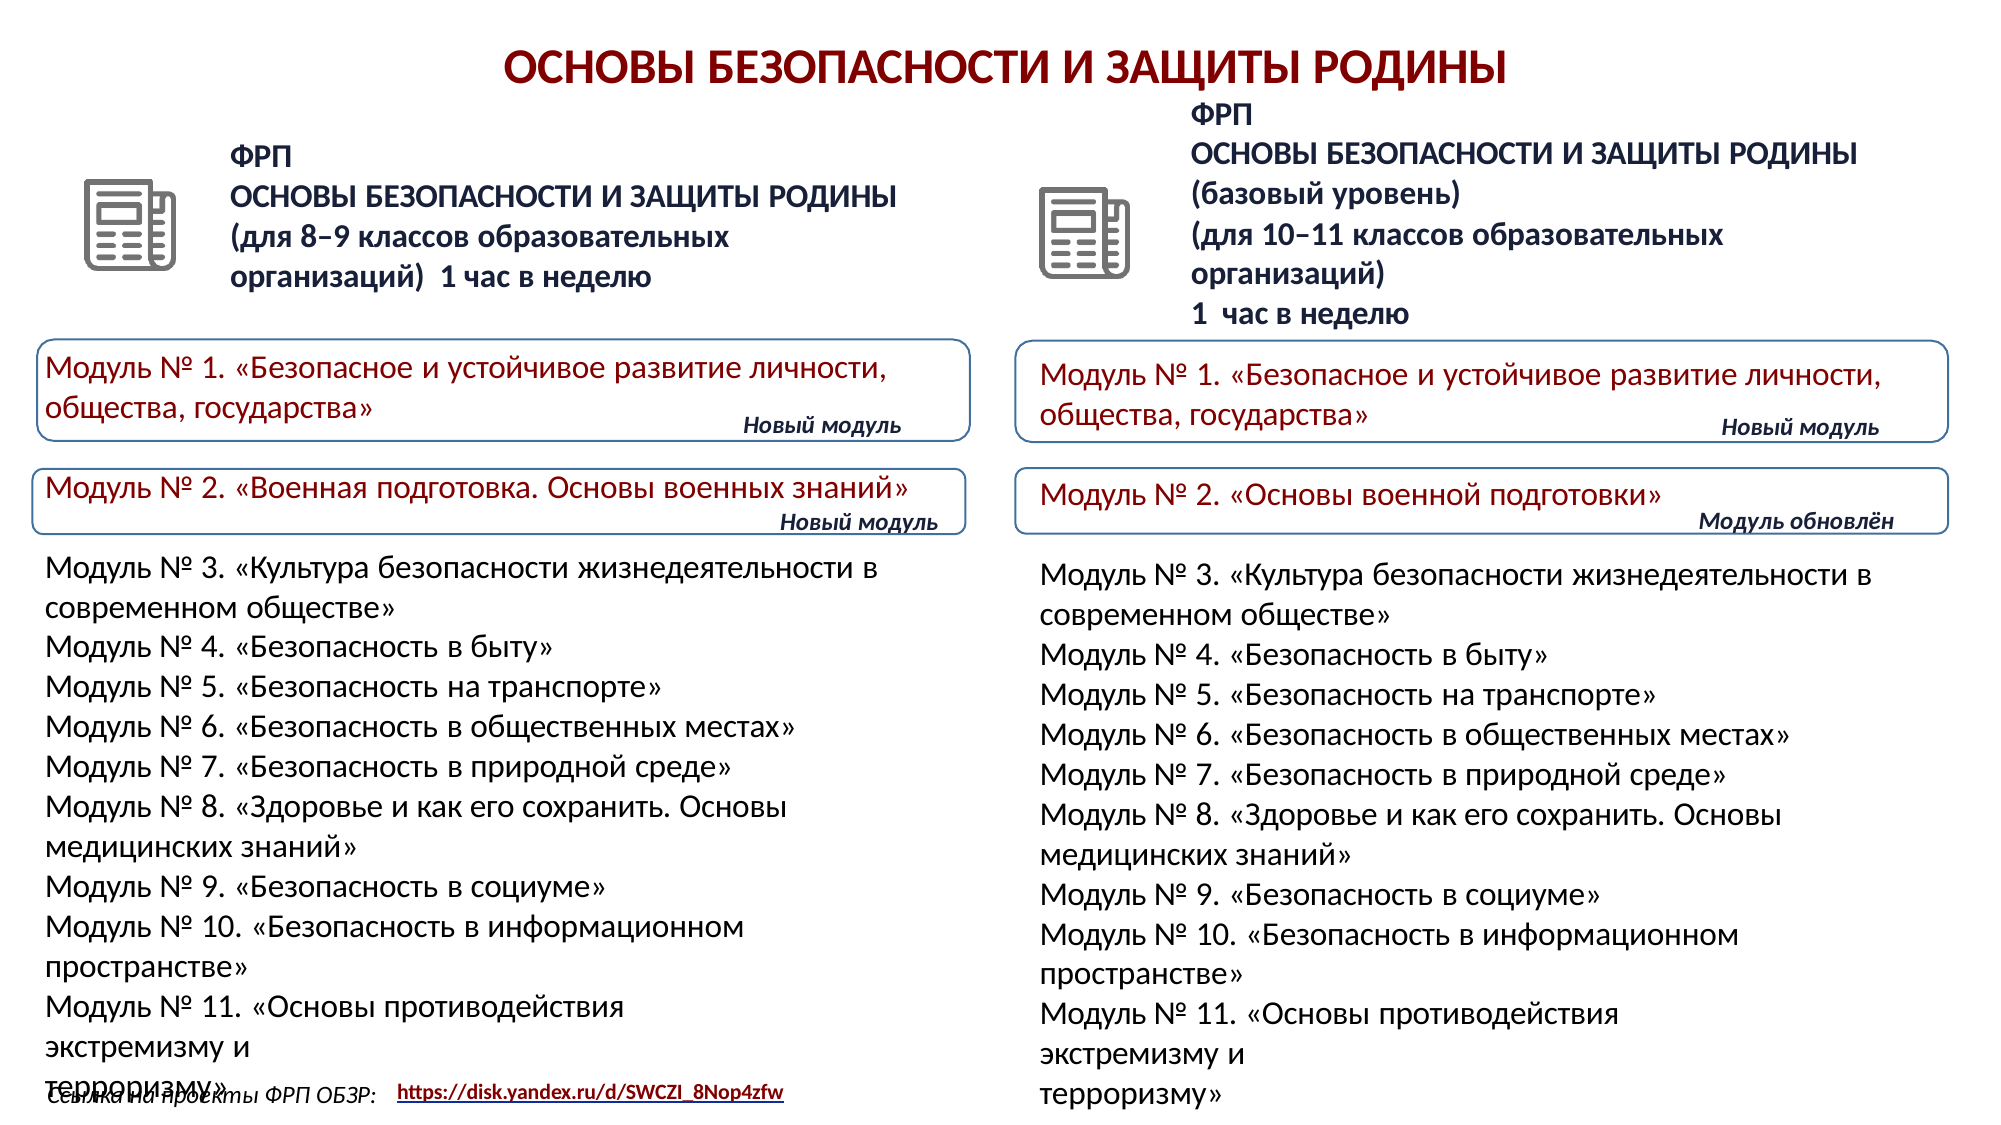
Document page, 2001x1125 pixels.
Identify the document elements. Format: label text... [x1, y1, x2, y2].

picture [1038, 187, 1130, 279]
text_box [32, 468, 966, 535]
text_box Модуль № 2. «Военная подготовка. Основы военных знаний» Новый модуль Модуль № 3. «Культура безопасности жизнедеятельности в современном обществе» Модуль № 4. «Безопасность в быту» Модуль № 5. «Безопасность на транспорте» Модуль № 6. «Безопасность в общественных местах» Модуль № 7. «Безопасность в природной среде» Модуль № 8. «Здоровье и как его сохранить. Основы медицинских знаний» Модуль № 9. «Безопасность в социуме» Модуль № 10. «Безопасность в информационном пространстве» Модуль № 11. «Основы противодействия экстремизму и терроризму» [42, 462, 970, 1104]
text_box ФРП ОСНОВЫ БЕЗОПАСНОСТИ И ЗАЩИТЫ РОДИНЫ (базовый уровень) (для 10–11 классов образовательных организаций) 1 час в неделю [1188, 89, 1922, 332]
text_box [37, 339, 970, 441]
text_box Новый модуль [1719, 408, 1933, 441]
text_box Модуль № 3. «Культура безопасности жизнедеятельности в современном обществе» Модуль № 4. «Безопасность в быту» Модуль № 5. «Безопасность на транспорте» Модуль № 6. «Безопасность в общественных местах» Модуль № 7. «Безопасность в природной среде» Модуль № 8. «Здоровье и как его сохранить. Основы медицинских знаний» Модуль № 9. «Безопасность в социуме» Модуль № 10. «Безопасность в информационном пространстве» Модуль № 11. «Основы противодействия экстремизму и терроризму» [1037, 550, 1965, 1112]
text_box https://disk.yandex.ru/d/SWCZI_8Nop4zfw [395, 1075, 927, 1104]
text_box [1015, 468, 1949, 534]
text_box ФРП ОСНОВЫ БЕЗОПАСНОСТИ И ЗАЩИТЫ РОДИНЫ (для 8–9 классов образовательных организаций) 1 час в неделю [227, 132, 927, 294]
picture [84, 179, 176, 271]
text_box [1015, 340, 1949, 443]
text_box Модуль обновлён [1696, 502, 1929, 535]
text_box Ссылка на проекты ФРП ОБЗР: [45, 1076, 382, 1109]
title ОСНОВЫ БЕЗОПАСНОСТИ И ЗАЩИТЫ РОДИНЫ [45, 30, 1965, 221]
